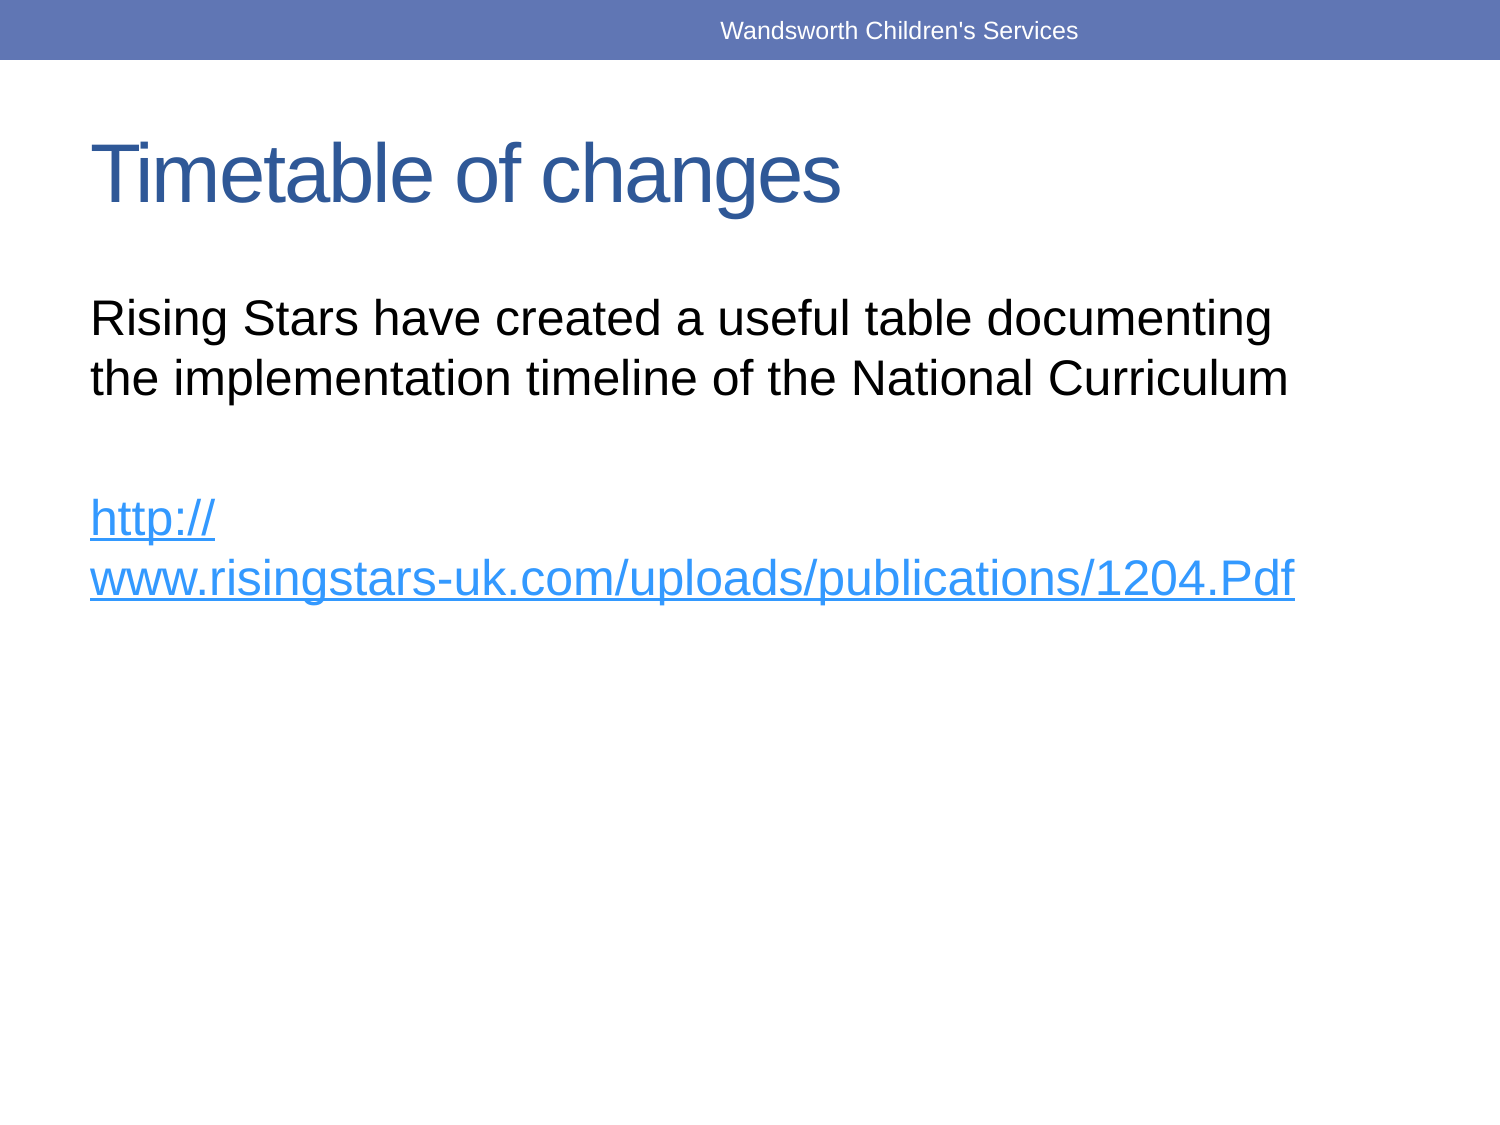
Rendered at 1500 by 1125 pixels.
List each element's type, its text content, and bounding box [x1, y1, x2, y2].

title Timetable of changes [75, 87, 1425, 250]
footer Wandsworth Children's Services [562, 3, 1238, 57]
list Rising Stars have created a useful table documenting the implementation timeline of the National Curriculum http://www.risingstars-uk.com/uploads/publications/1204.Pdf [74, 207, 1326, 1083]
